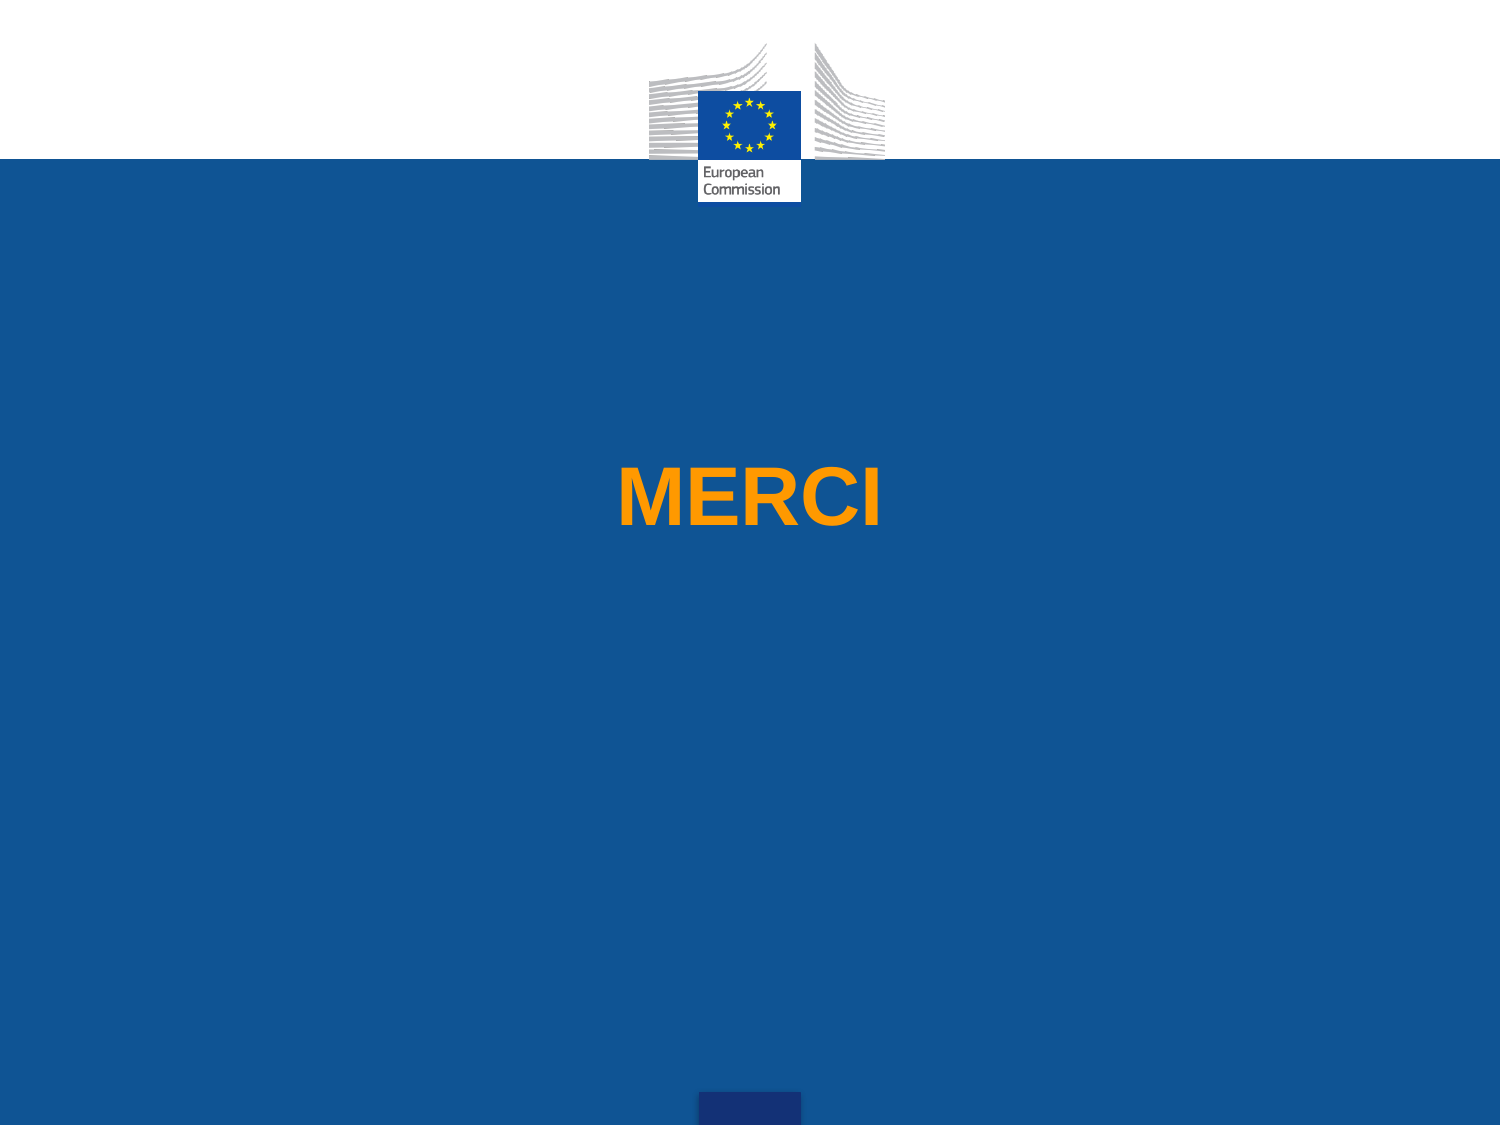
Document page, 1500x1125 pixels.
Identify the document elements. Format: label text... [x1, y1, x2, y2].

title MERCI [64, 350, 1412, 835]
